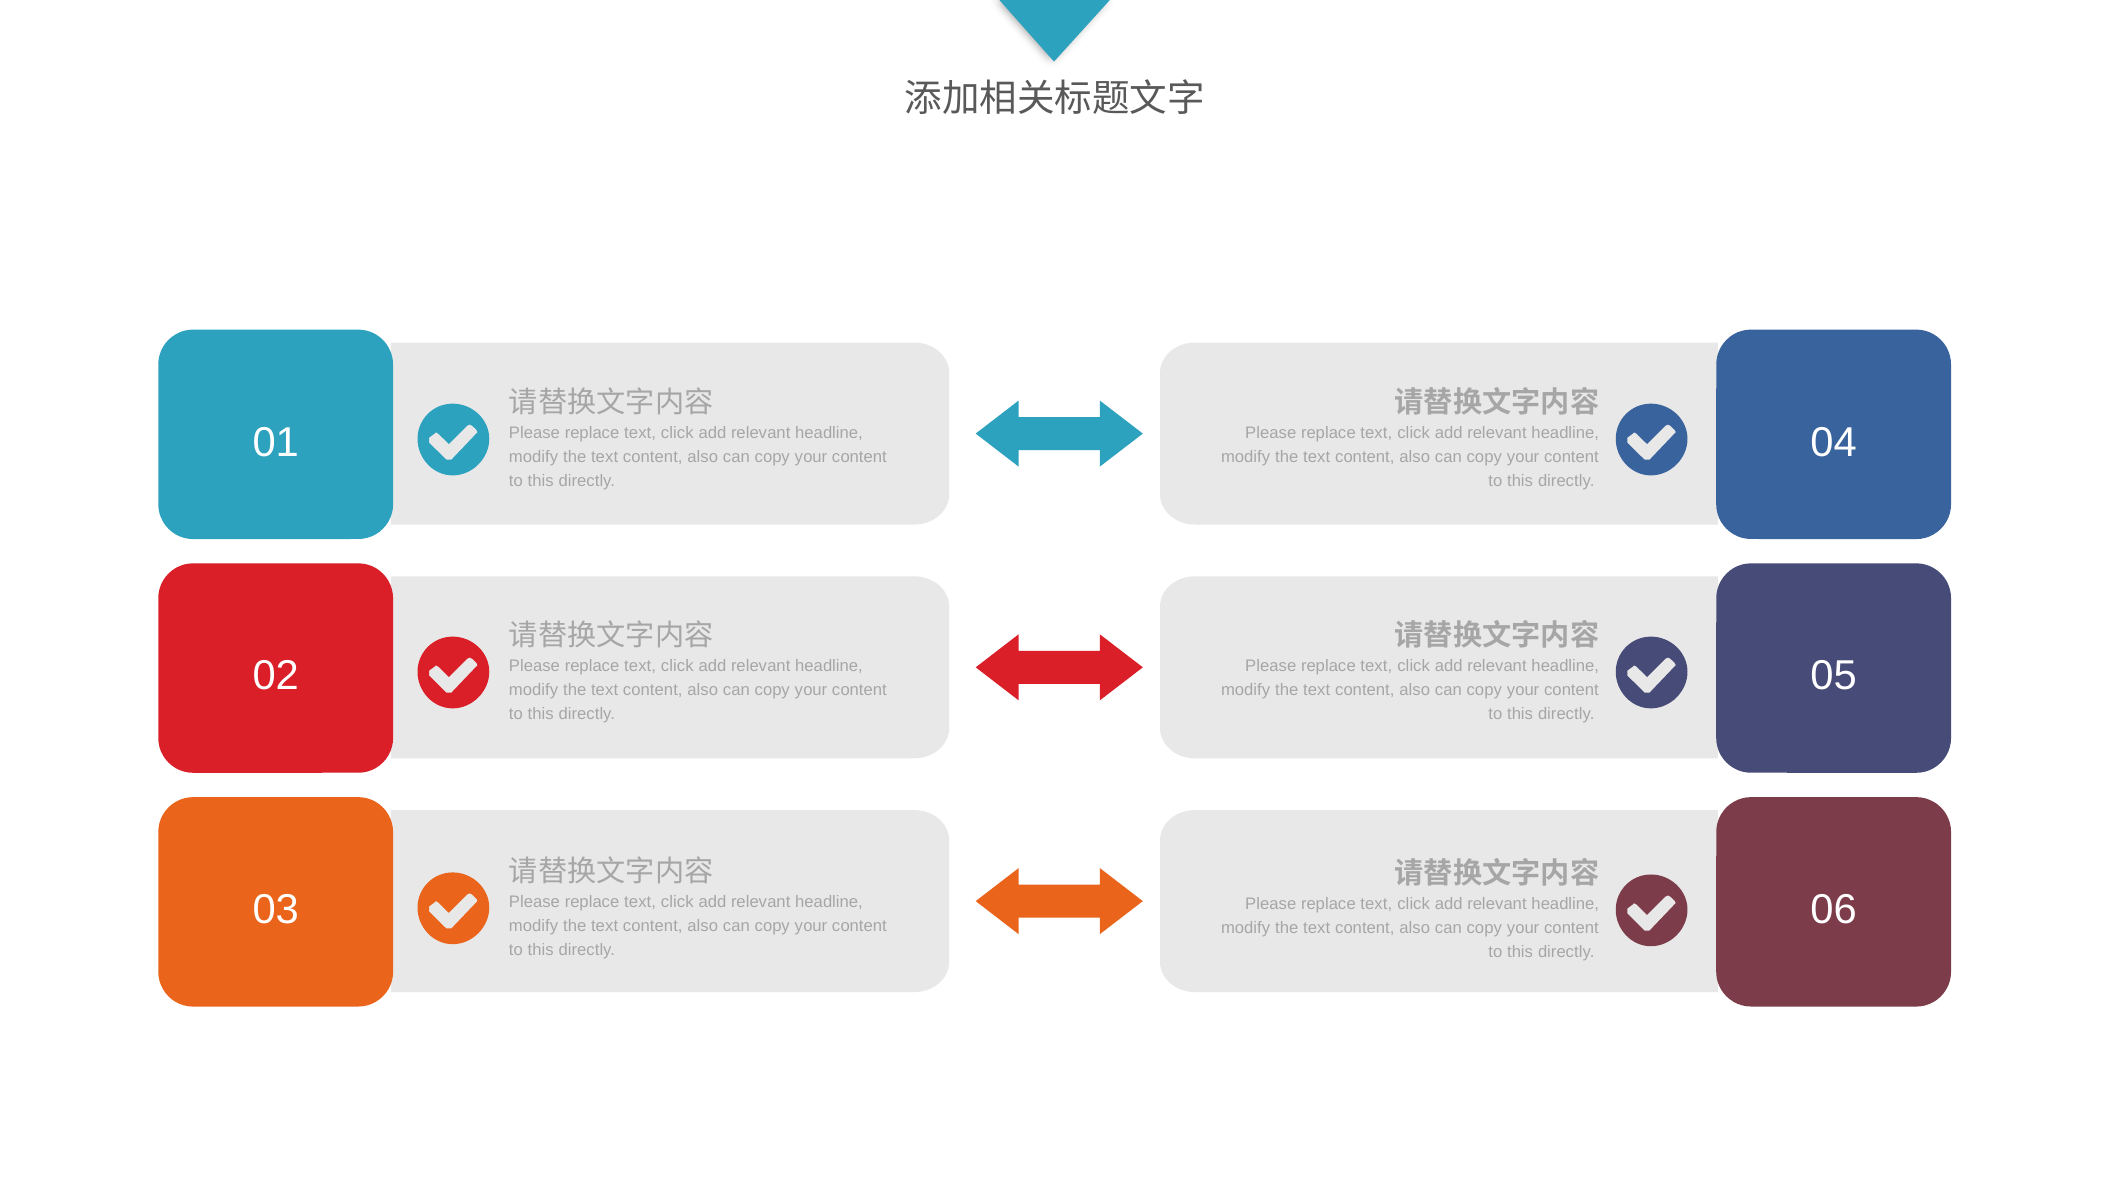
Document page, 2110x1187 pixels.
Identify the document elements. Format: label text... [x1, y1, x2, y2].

text_box [417, 403, 490, 476]
text_box 请替换文字内容 Please replace text, click add relevant headline, modify the text content, also can copy your content to this directly. [508, 844, 897, 959]
text_box [1615, 403, 1688, 476]
text_box [1158, 575, 1720, 760]
text_box 02 [157, 562, 395, 774]
text_box [417, 872, 490, 945]
text_box 请替换文字内容 Please replace text, click add relevant headline, modify the text content, also can copy your content to this directly. [1211, 609, 1600, 723]
text_box 请替换文字内容 Please replace text, click add relevant headline, modify the text content, also can copy your content to this directly. [1211, 376, 1600, 490]
text_box [974, 398, 1145, 469]
text_box [417, 636, 490, 709]
text_box 05 [1715, 562, 1953, 774]
text_box [974, 632, 1145, 703]
text_box [974, 865, 1145, 937]
text_box 06 [1715, 796, 1953, 1008]
text_box [1615, 636, 1688, 709]
text_box [390, 575, 951, 760]
text_box 添加相关标题文字 [871, 67, 1238, 125]
text_box 请替换文字内容 Please replace text, click add relevant headline, modify the text content, also can copy your content to this directly. [508, 376, 897, 490]
text_box [1615, 874, 1688, 947]
text_box 01 [157, 328, 395, 541]
text_box [1158, 341, 1720, 526]
text_box 03 [157, 796, 395, 1008]
text_box [1158, 809, 1720, 994]
text_box [390, 341, 951, 526]
text_box [390, 809, 951, 994]
text_box 请替换文字内容 Please replace text, click add relevant headline, modify the text content, also can copy your content to this directly. [508, 609, 897, 723]
text_box 请替换文字内容 Please replace text, click add relevant headline, modify the text content, also can copy your content to this directly. [1211, 847, 1600, 961]
text_box 04 [1715, 328, 1953, 541]
text_box [997, 0, 1112, 64]
